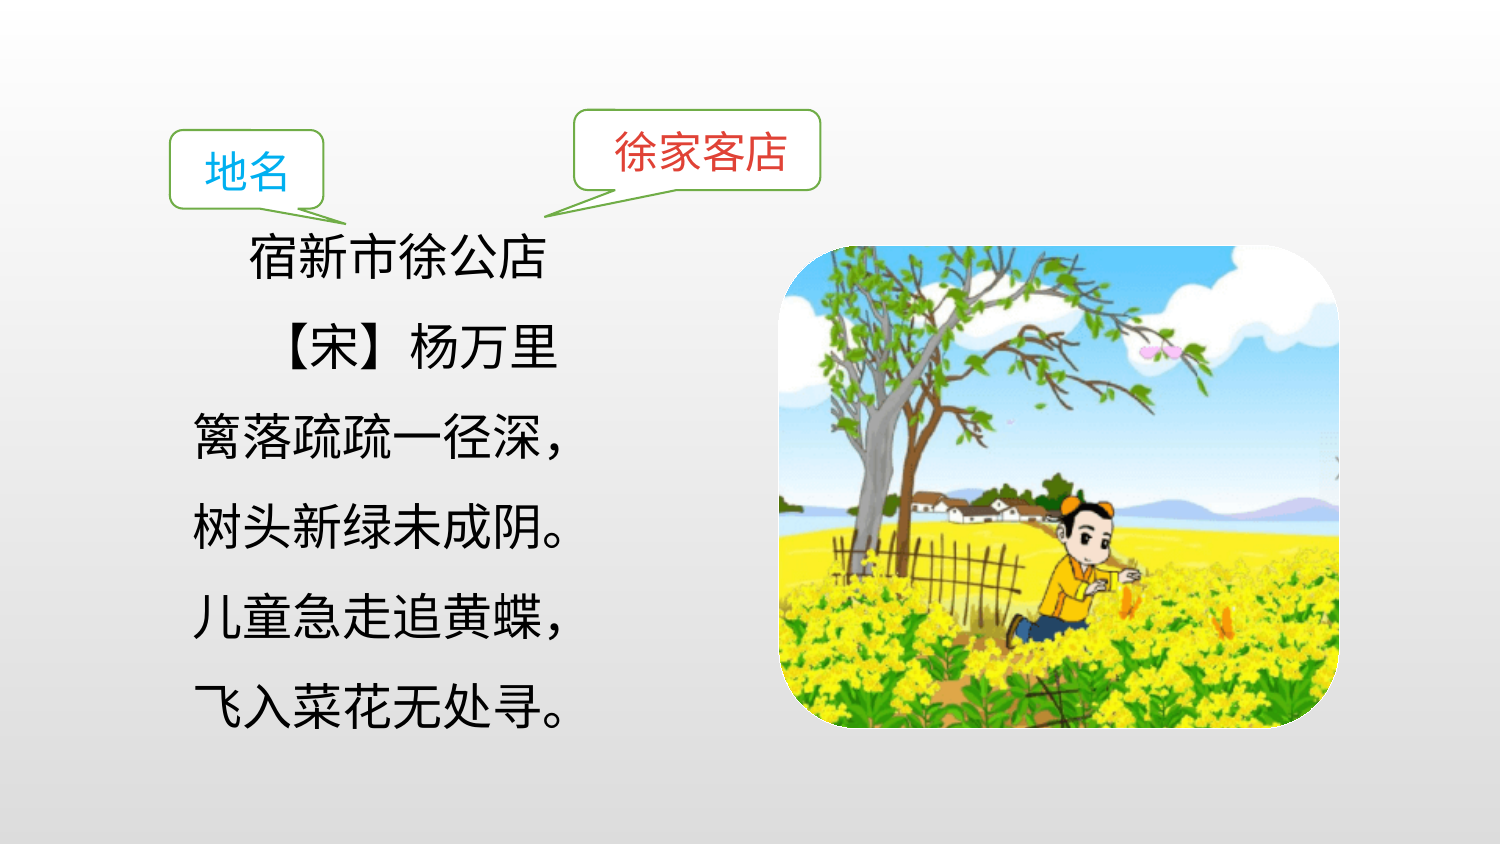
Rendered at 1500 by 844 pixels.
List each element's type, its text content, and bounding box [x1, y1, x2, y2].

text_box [574, 109, 821, 191]
picture [778, 245, 1340, 729]
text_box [169, 130, 345, 209]
text_box 宿新市徐公店 【宋】杨万里 篱落疏疏一径深， 树头新绿未成阴。 儿童急走追黄蝶， 飞入菜花无处寻。 [112, 189, 717, 742]
